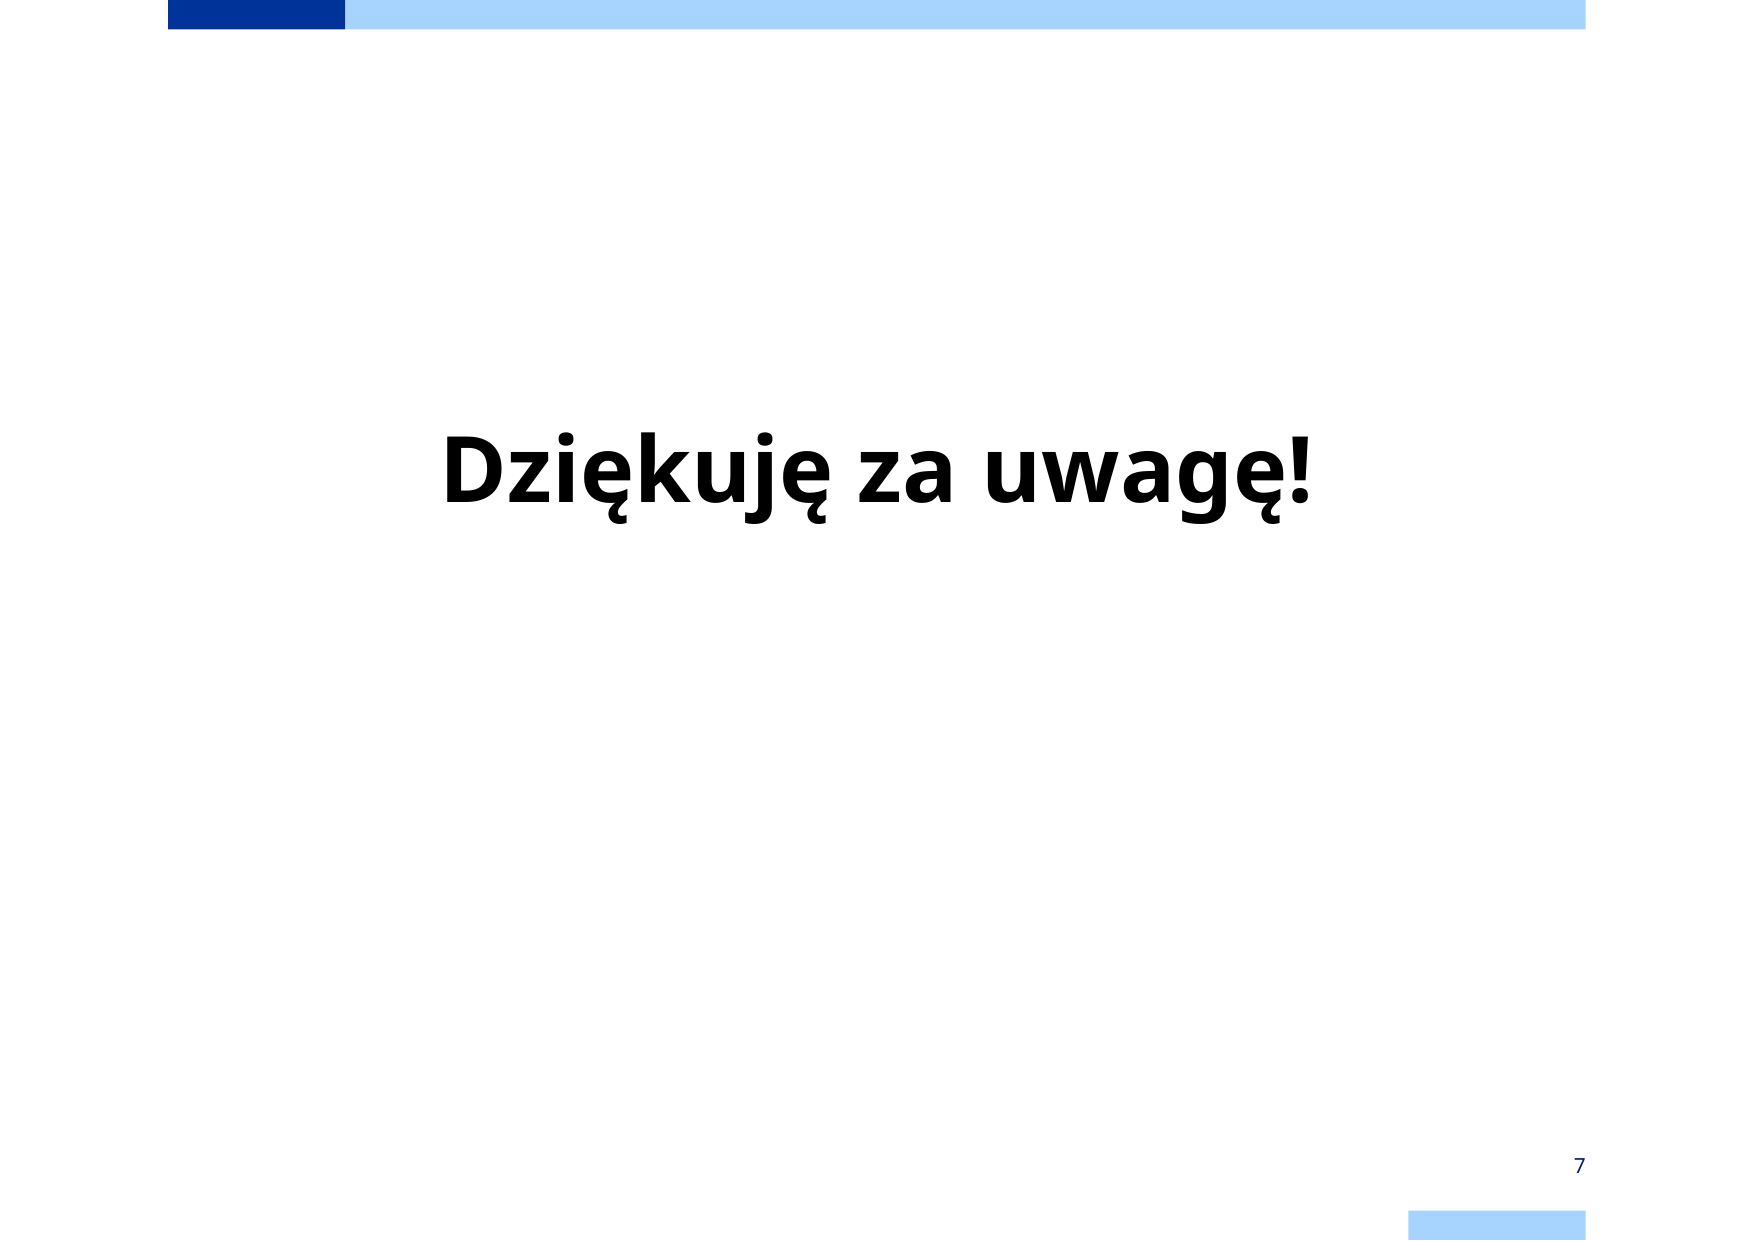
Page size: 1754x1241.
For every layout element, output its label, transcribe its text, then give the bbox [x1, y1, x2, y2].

list Dziękuję za uwagę! [168, 324, 1586, 1093]
slide_number 7 [1408, 1151, 1586, 1182]
